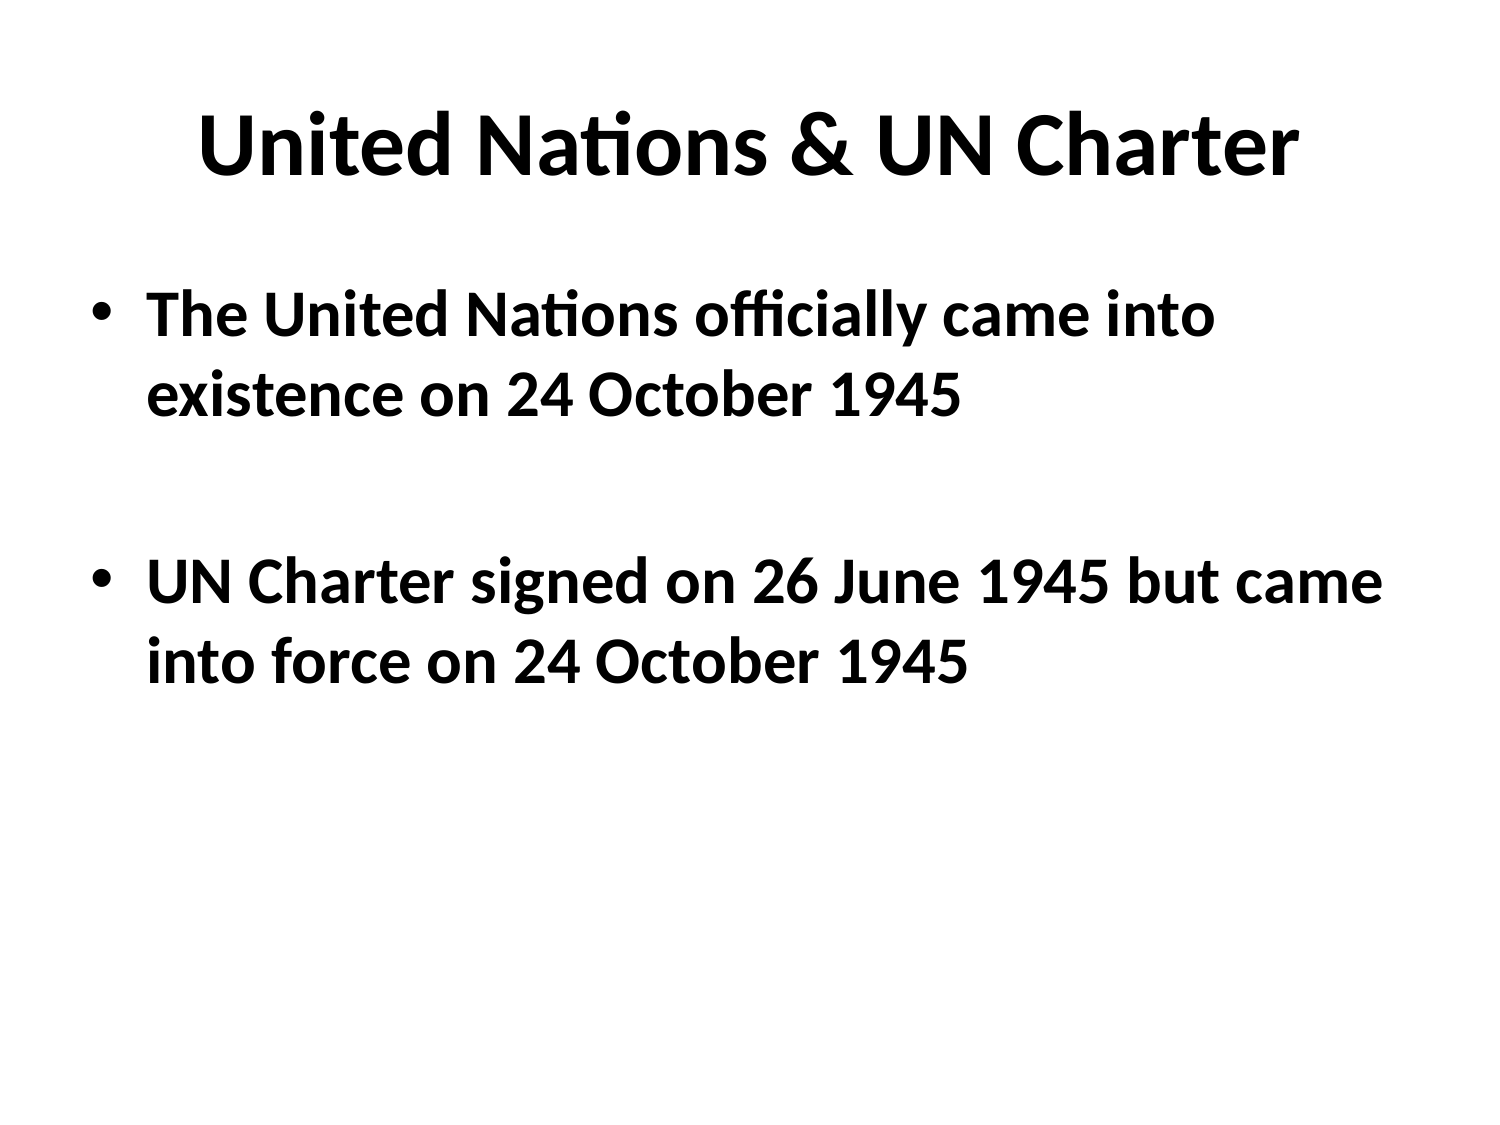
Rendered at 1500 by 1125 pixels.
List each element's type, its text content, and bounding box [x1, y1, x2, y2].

list The United Nations officially came into existence on 24 October 1945 UN Charter signed on 26 June 1945 but came into force on 24 October 1945 [75, 262, 1425, 1005]
title United Nations & UN Charter [75, 45, 1425, 233]
